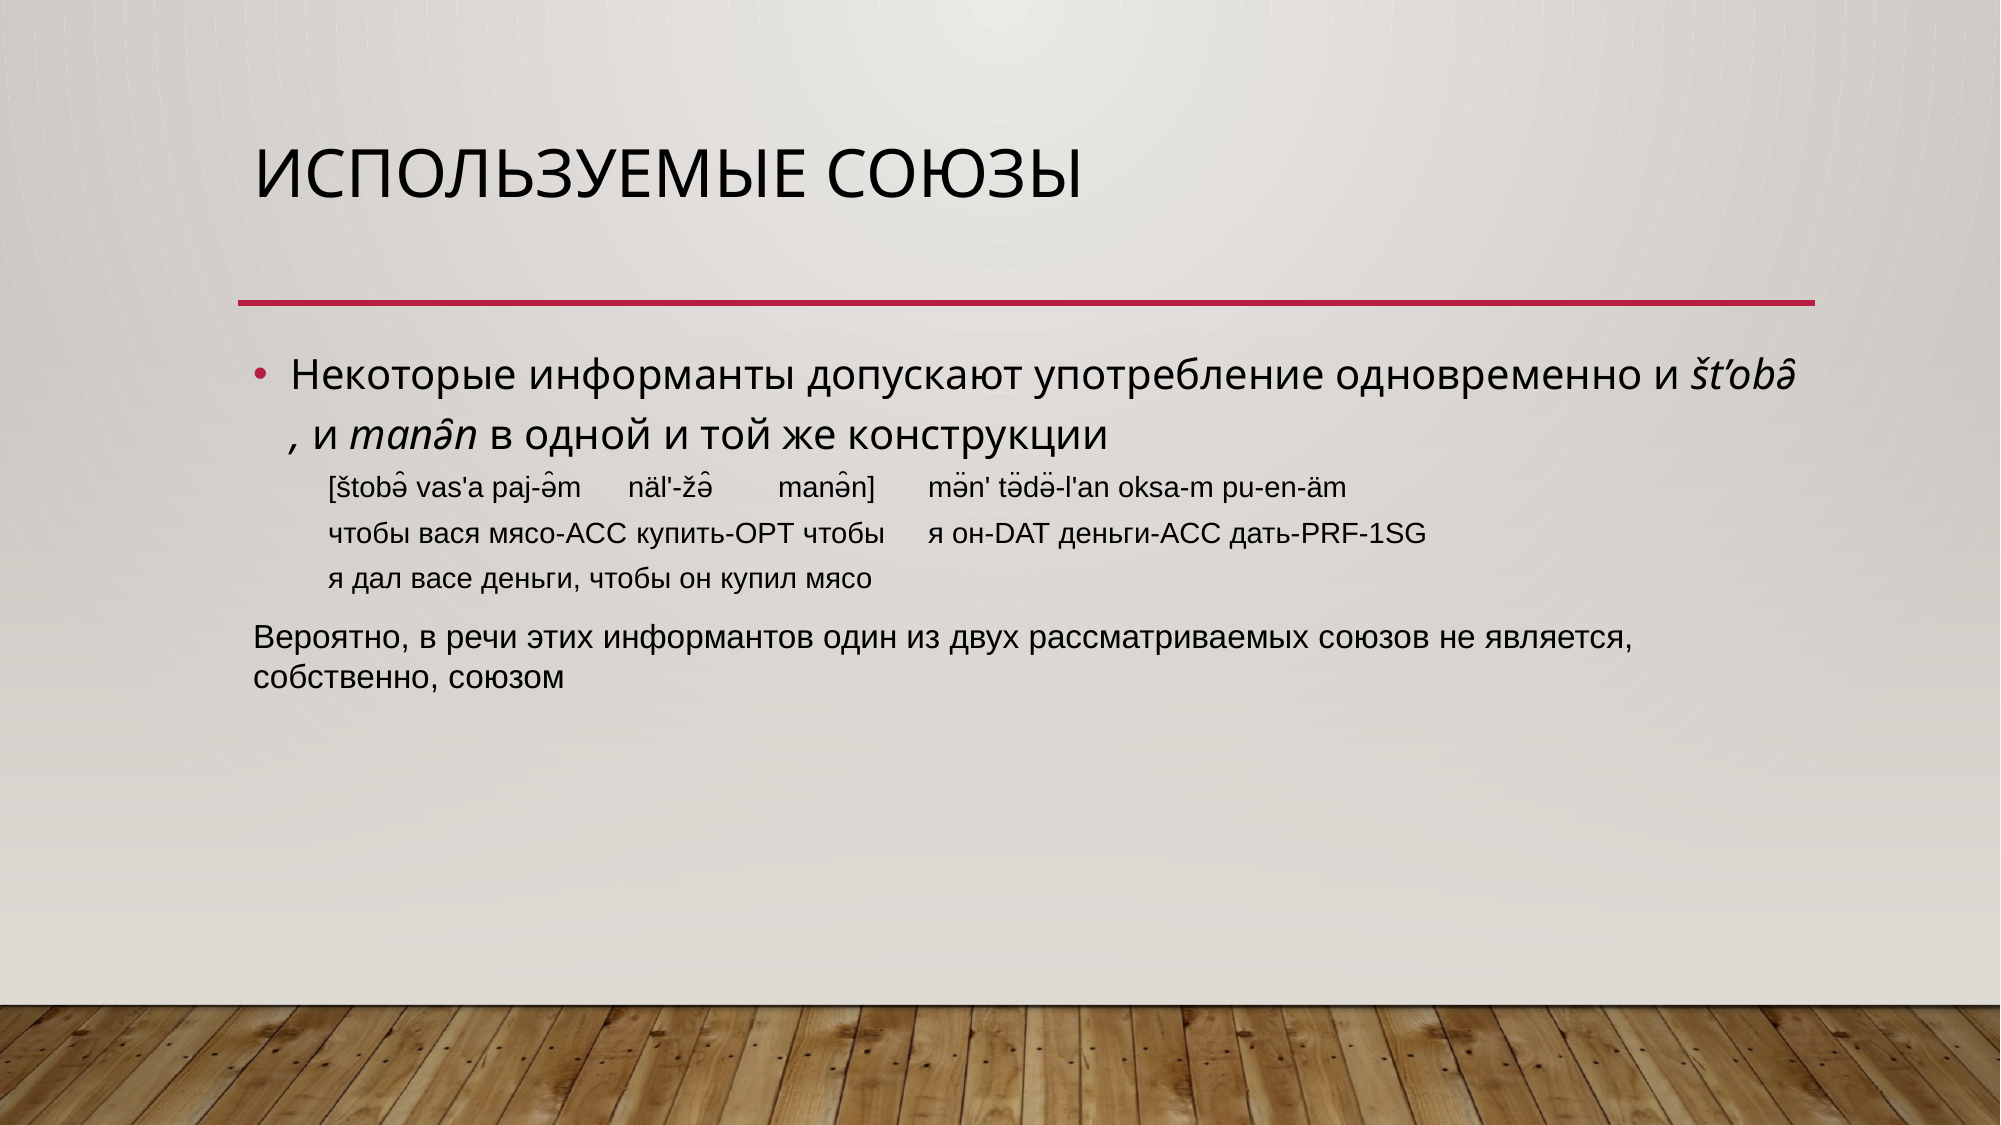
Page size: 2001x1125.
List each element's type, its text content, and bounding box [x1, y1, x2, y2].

title Используемые союзы [238, 131, 1814, 305]
picture [0, 1005, 2000, 1125]
list Некоторые информанты допускают употребление одновременно и št’obə̑ , и manə̑n в одной и той же конструкции [štobə̑ vas'a paj-ə̑m näl'-žə̑ manə̑n] mə̈n' tə̈də̈-l'an oksa-m pu-en-äm чтобы вася мясо-acc купить-opt чтобы я он-dat деньги-acc дать-prf-1sg я дал васе деньги, чтобы он купил мясо Вероятно, в речи этих информантов один из двух рассматриваемых союзов не является, собственно, союзом [238, 330, 1814, 897]
